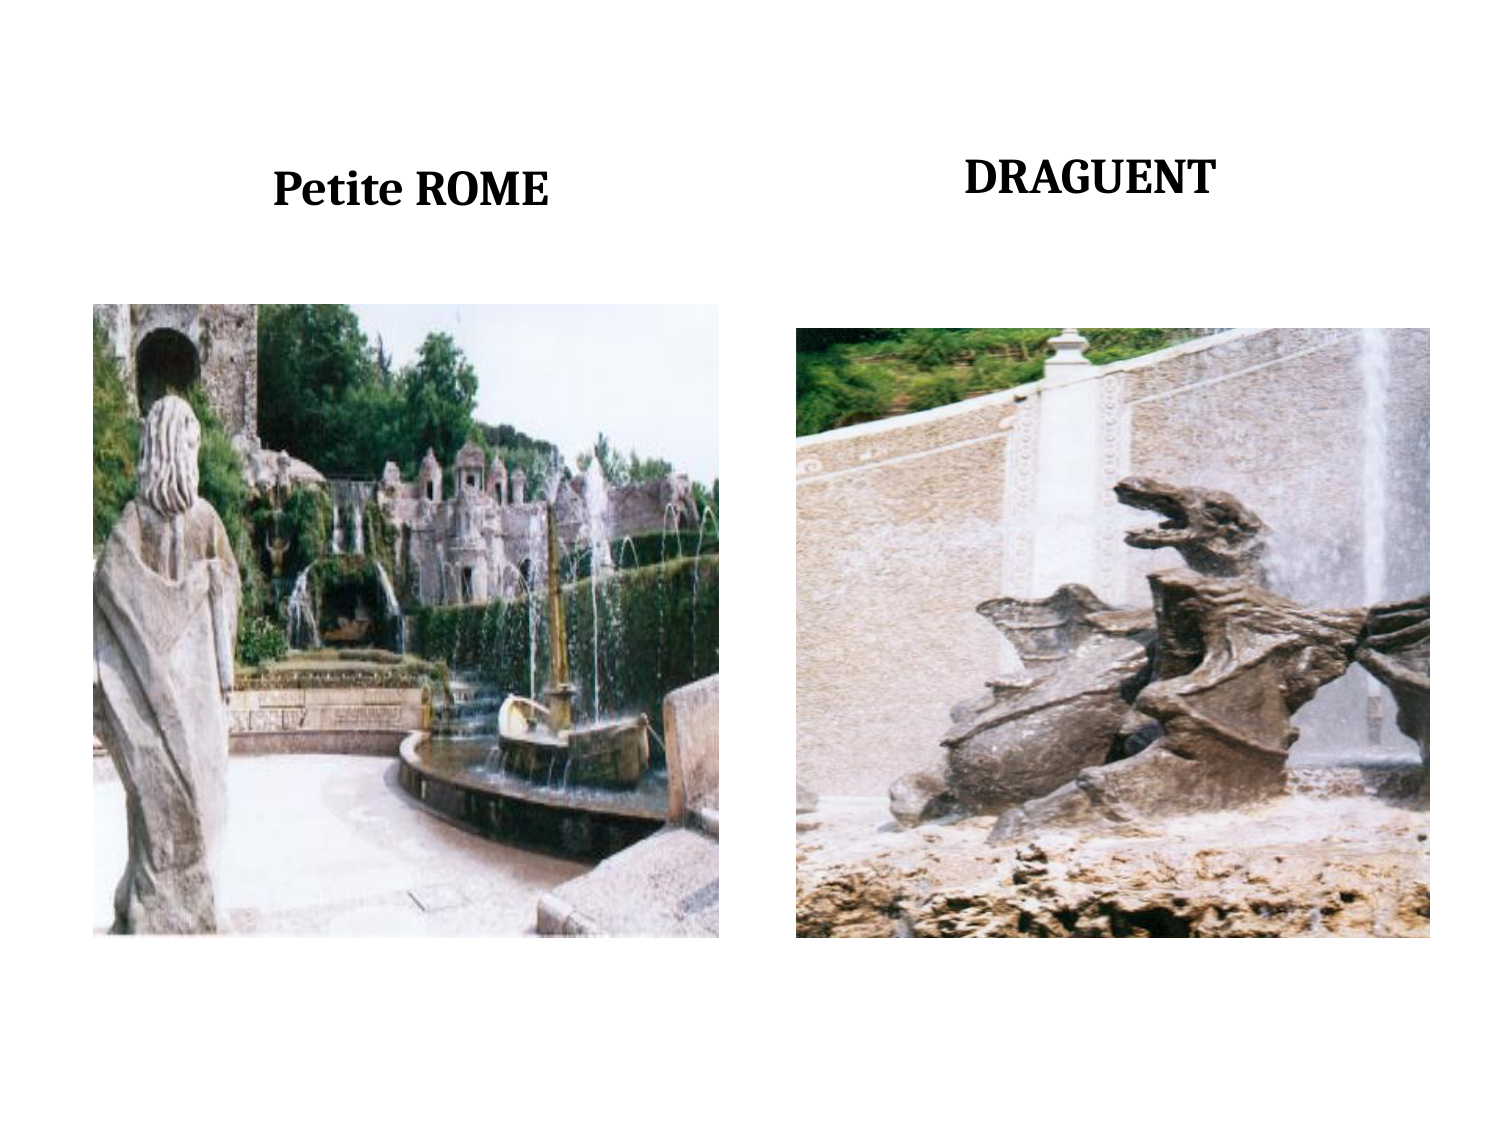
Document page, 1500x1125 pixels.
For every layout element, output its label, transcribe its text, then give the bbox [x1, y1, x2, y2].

list Petite ROME [257, 128, 738, 223]
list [796, 327, 1431, 938]
list DRAGUENT [949, 128, 1425, 211]
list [93, 304, 720, 938]
